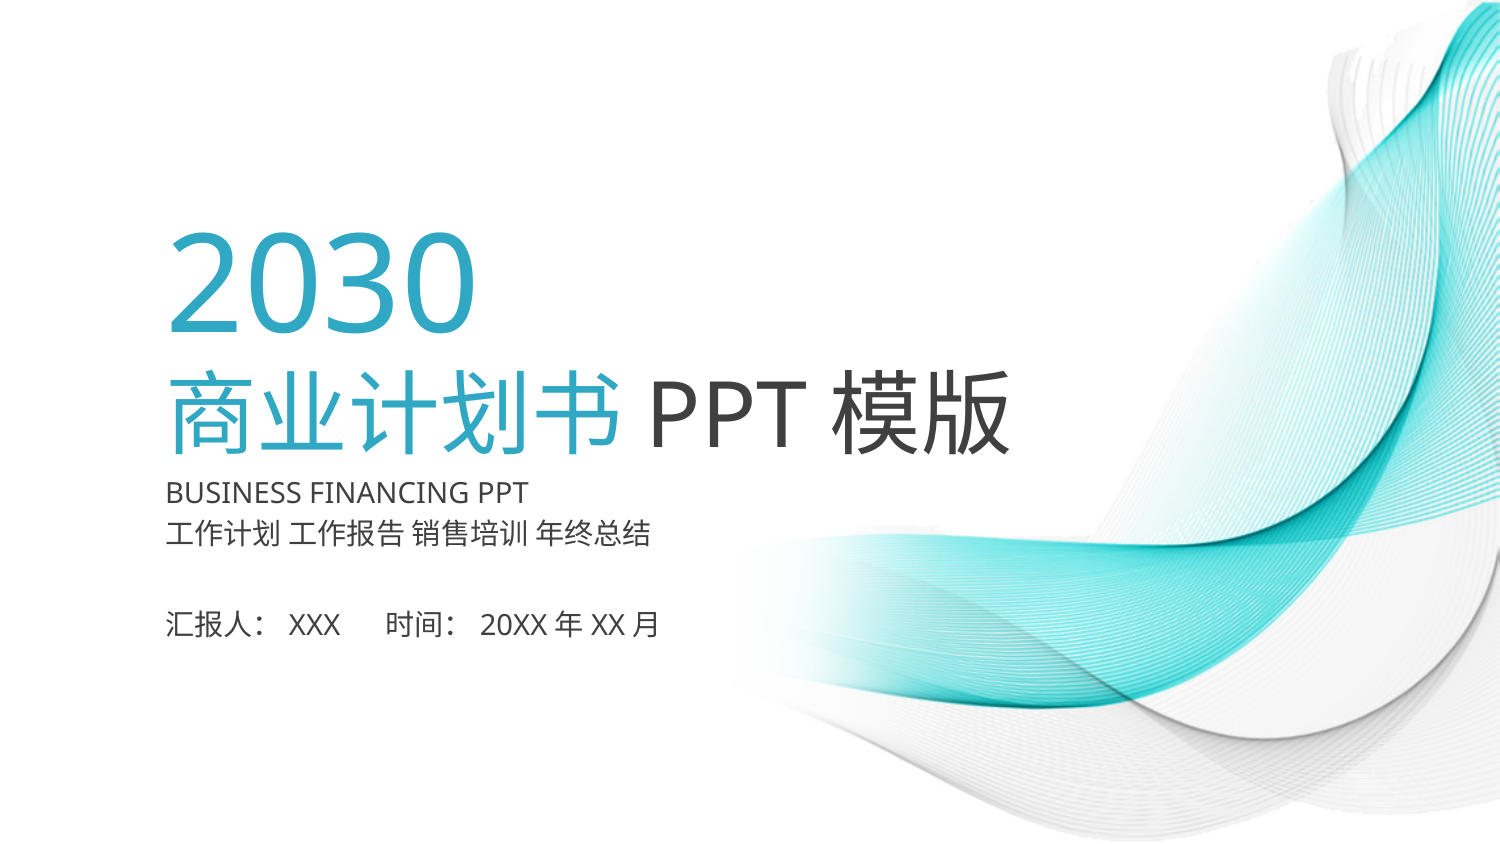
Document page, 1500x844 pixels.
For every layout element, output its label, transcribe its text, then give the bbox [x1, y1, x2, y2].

text_box BUSINESS FINANCING PPT 工作计划 工作报告 销售培训 年终总结 [165, 474, 641, 551]
picture [646, 0, 1500, 844]
text_box 汇报人：XXX 时间：20XX年XX月 [165, 606, 641, 642]
text_box 2030 [165, 195, 603, 361]
text_box 商业计划书PPT模版 [165, 356, 641, 467]
